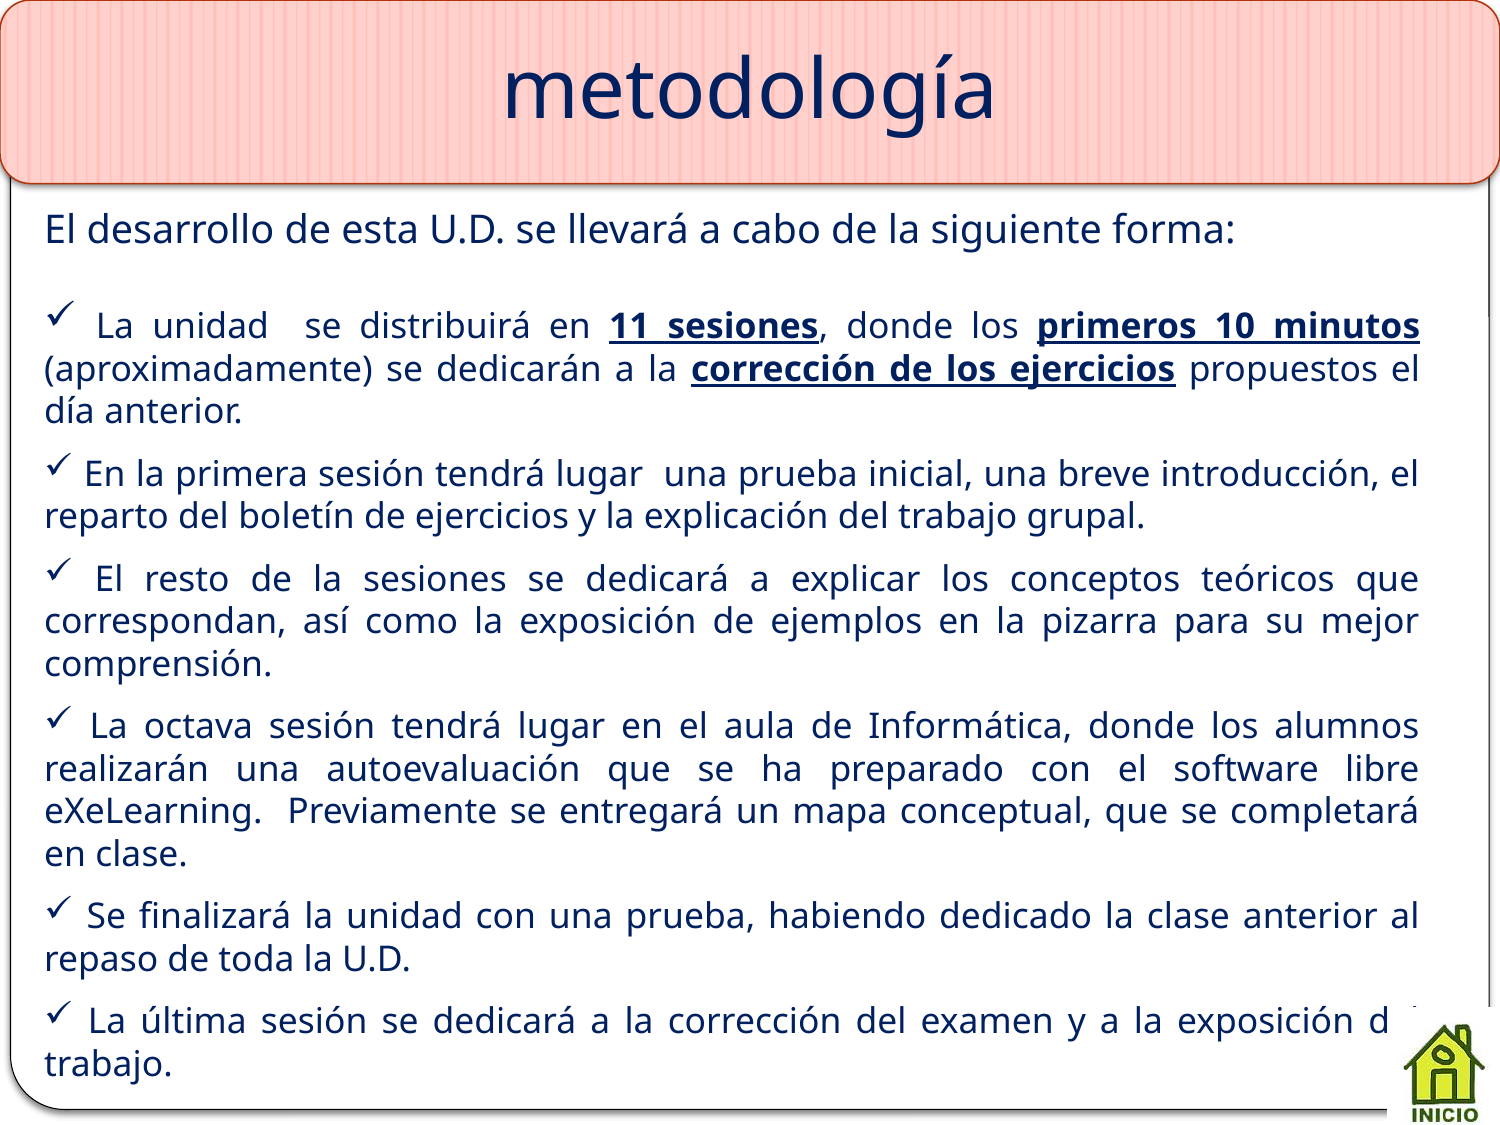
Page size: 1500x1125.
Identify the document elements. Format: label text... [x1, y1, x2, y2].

text_box El desarrollo de esta U.D. se llevará a cabo de la siguiente forma: La unidad se distribuirá en 11 sesiones, donde los primeros 10 minutos (aproximadamente) se dedicarán a la corrección de los ejercicios propuestos el día anterior. En la primera sesión tendrá lugar una prueba inicial, una breve introducción, el reparto del boletín de ejercicios y la explicación del trabajo grupal. El resto de la sesiones se dedicará a explicar los conceptos teóricos que correspondan, así como la exposición de ejemplos en la pizarra para su mejor comprensión. La octava sesión tendrá lugar en el aula de Informática, donde los alumnos realizarán una autoevaluación que se ha preparado con el software libre eXeLearning. Previamente se entregará un mapa conceptual, que se completará en clase. Se finalizará la unidad con una prueba, habiendo dedicado la clase anterior al repaso de toda la U.D. La última sesión se dedicará a la corrección del examen y a la exposición del trabajo. [29, 196, 1436, 1091]
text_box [0, 0, 1500, 184]
picture [1387, 1007, 1500, 1125]
